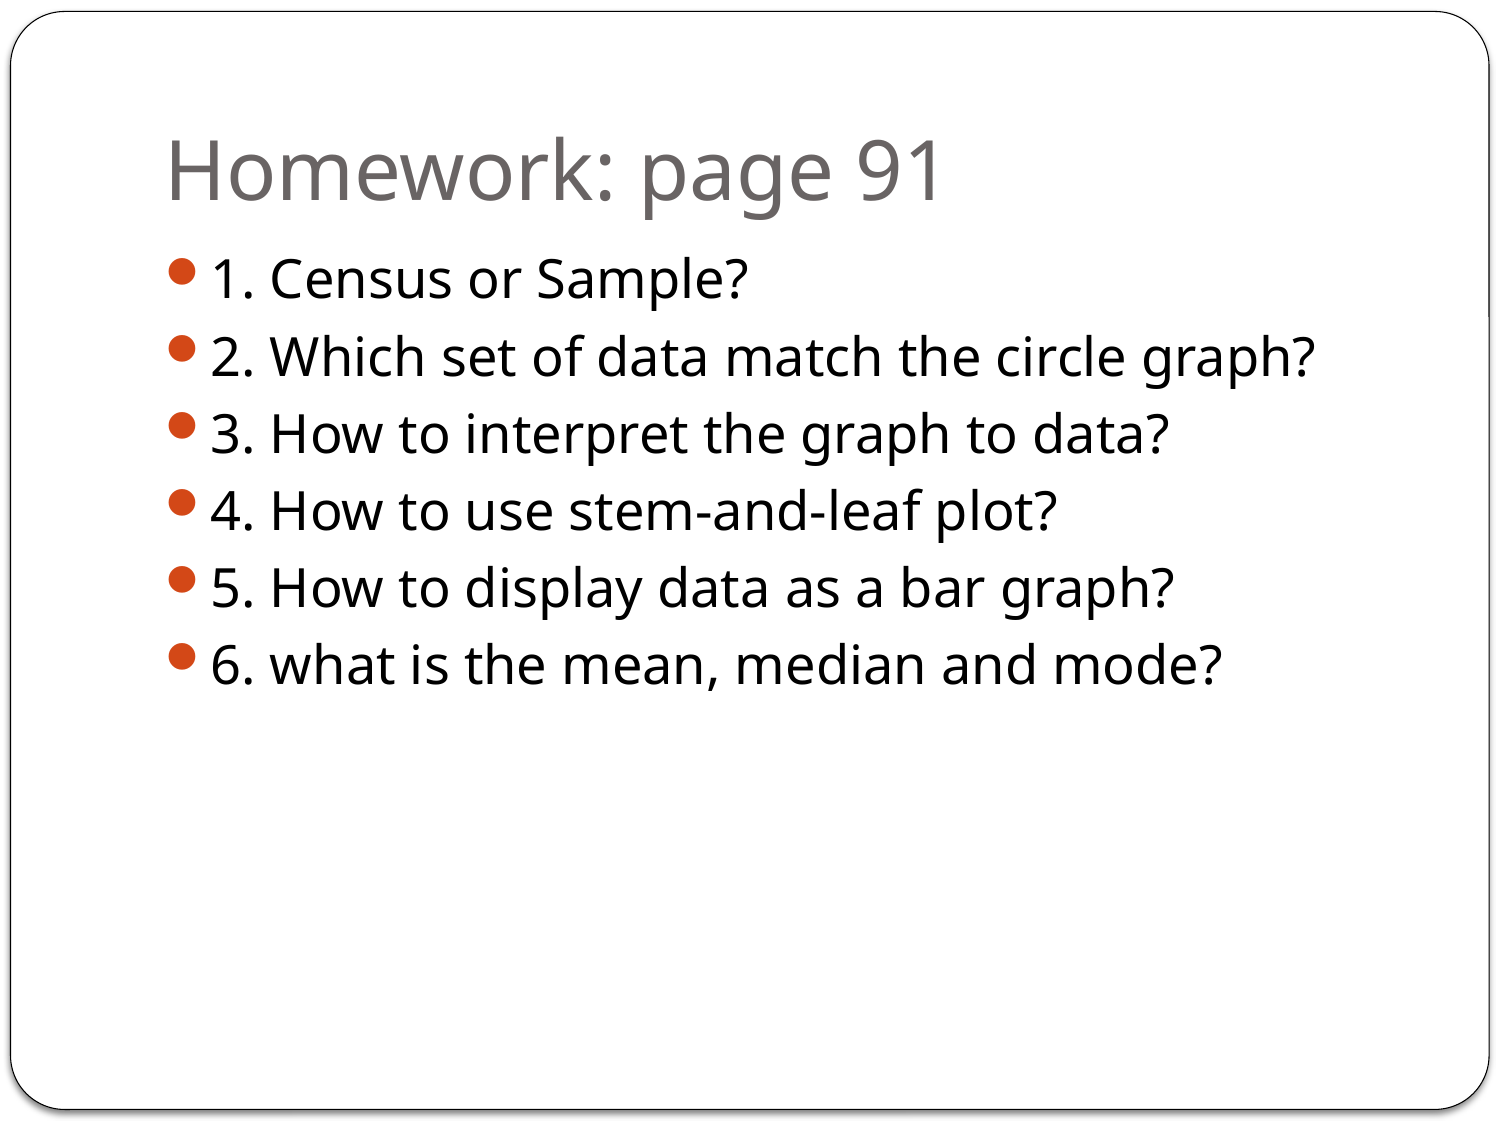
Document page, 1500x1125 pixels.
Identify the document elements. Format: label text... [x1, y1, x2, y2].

list 1. Census or Sample? 2. Which set of data match the circle graph? 3. How to interpret the graph to data? 4. How to use stem-and-leaf plot? 5. How to display data as a bar graph? 6. what is the mean, median and mode? [150, 237, 1425, 988]
title Homework: page 91 [150, 45, 1425, 233]
